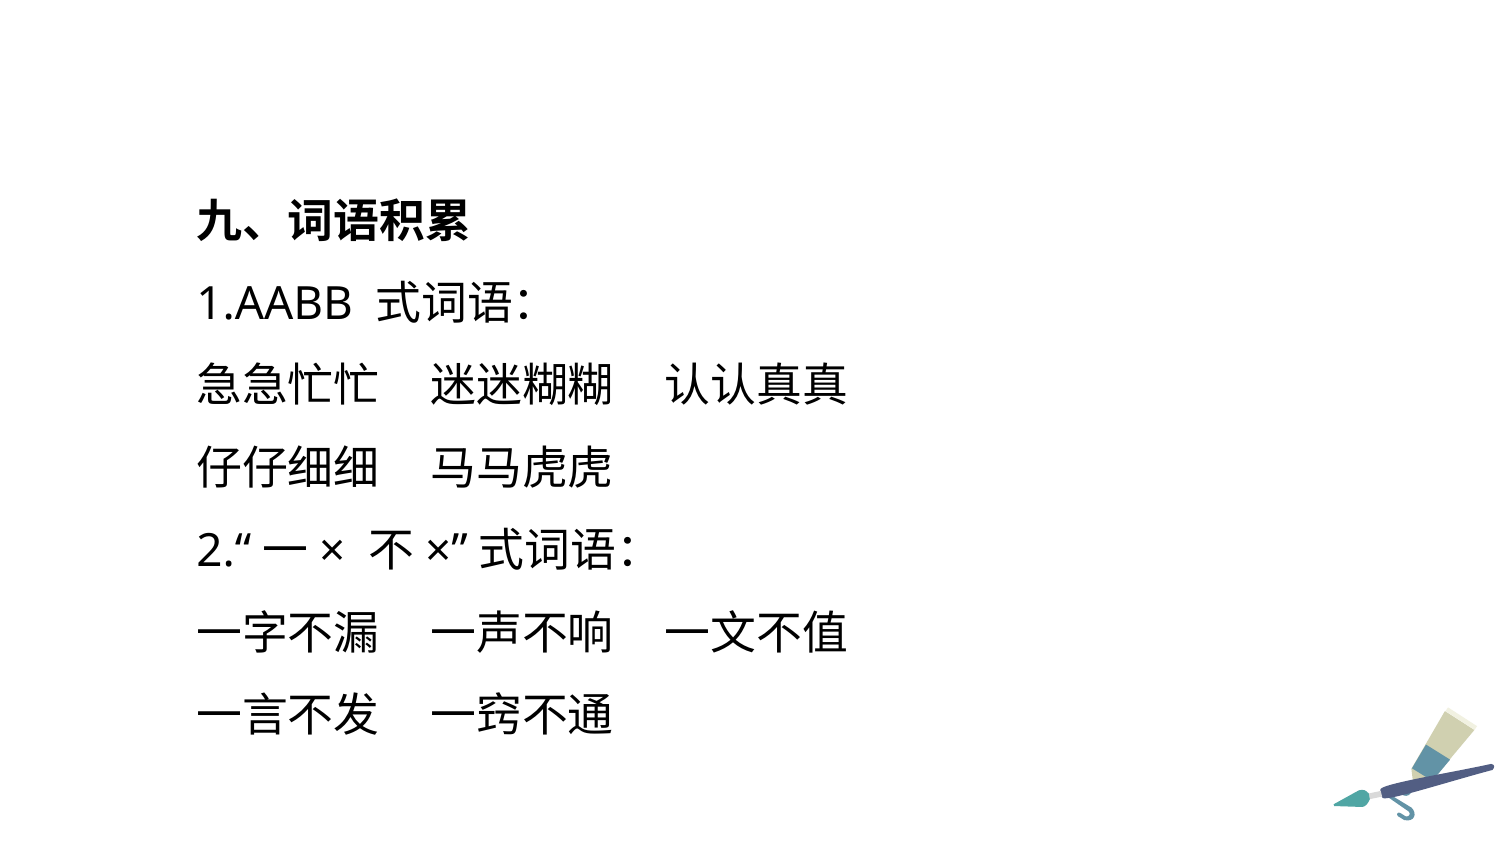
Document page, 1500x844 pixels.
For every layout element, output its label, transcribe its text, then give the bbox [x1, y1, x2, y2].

text_box 九、词语积累 1.AABB 式词语： 急急忙忙 迷迷糊糊 认认真真 仔仔细细 马马虎虎 2.“一× 不×”式词语： 一字不漏 一声不响 一文不值 一言不发 一窍不通 [181, 156, 1404, 749]
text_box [1358, 708, 1481, 844]
